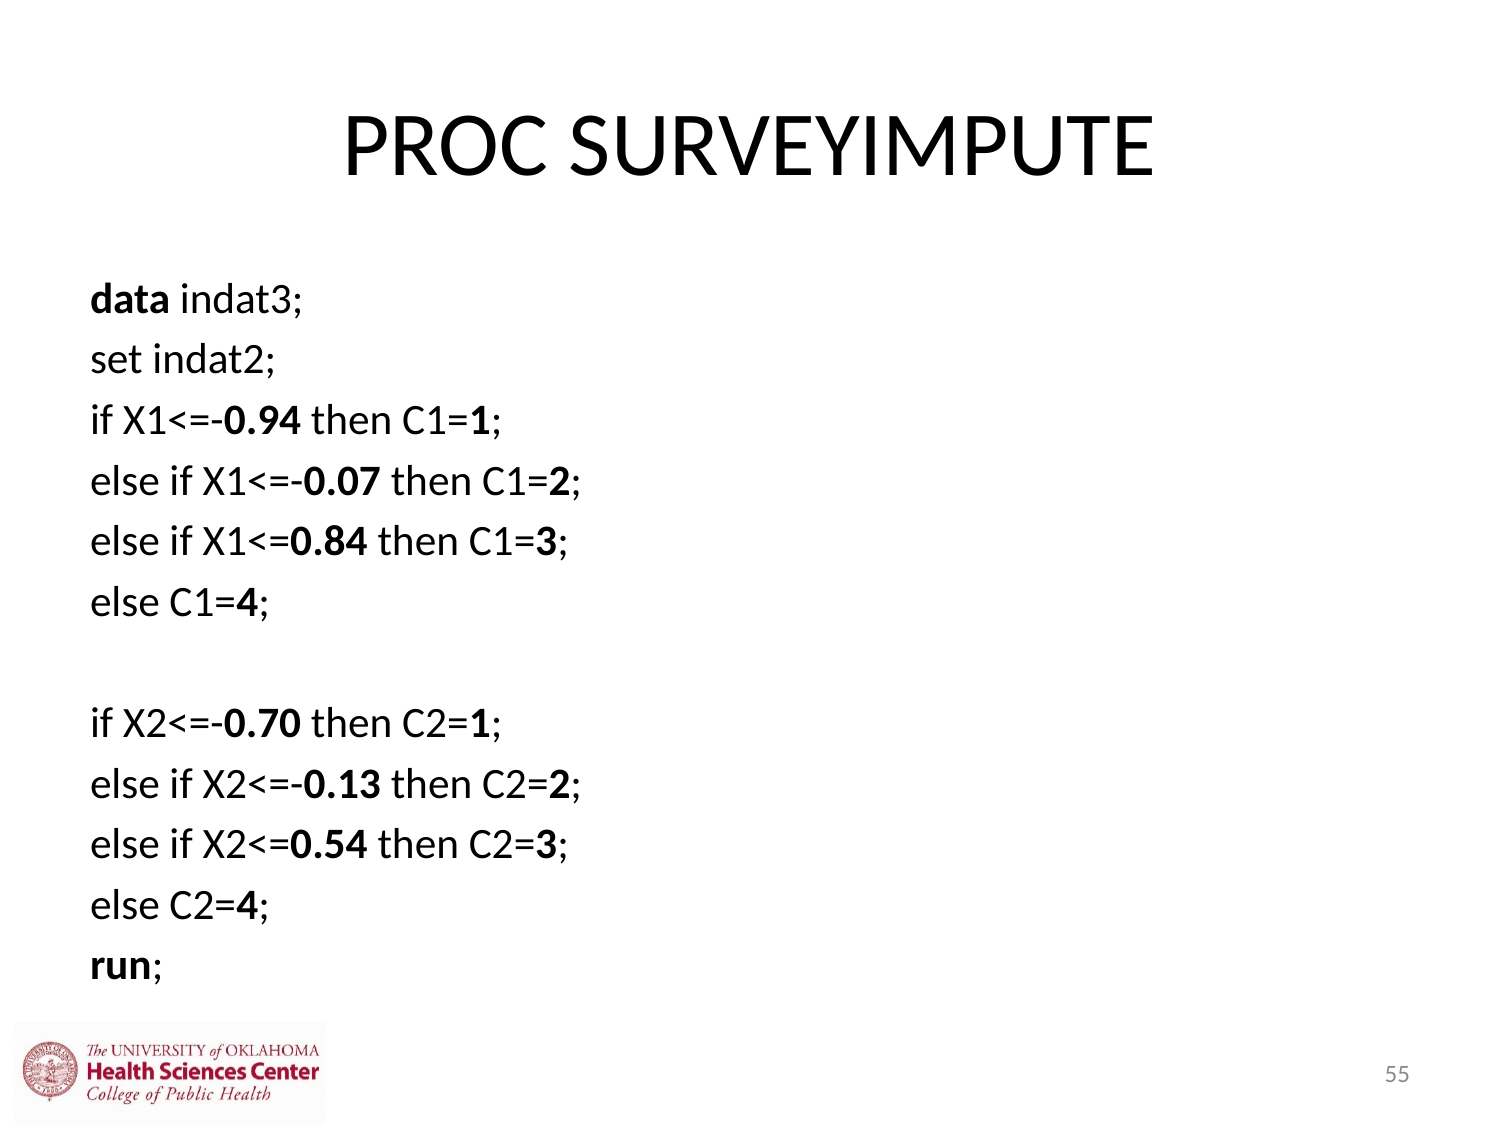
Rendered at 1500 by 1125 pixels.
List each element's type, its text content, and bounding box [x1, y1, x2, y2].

picture [15, 1022, 325, 1125]
title PROC SURVEYIMPUTE [75, 45, 1425, 233]
slide_number 55 [1074, 1042, 1425, 1103]
list data indat3; set indat2; if X1<=-0.94 then C1=1; else if X1<=-0.07 then C1=2; else if X1<=0.84 then C1=3; else C1=4; if X2<=-0.70 then C2=1; else if X2<=-0.13 then C2=2; else if X2<=0.54 then C2=3; else C2=4; run; [75, 262, 1425, 1005]
